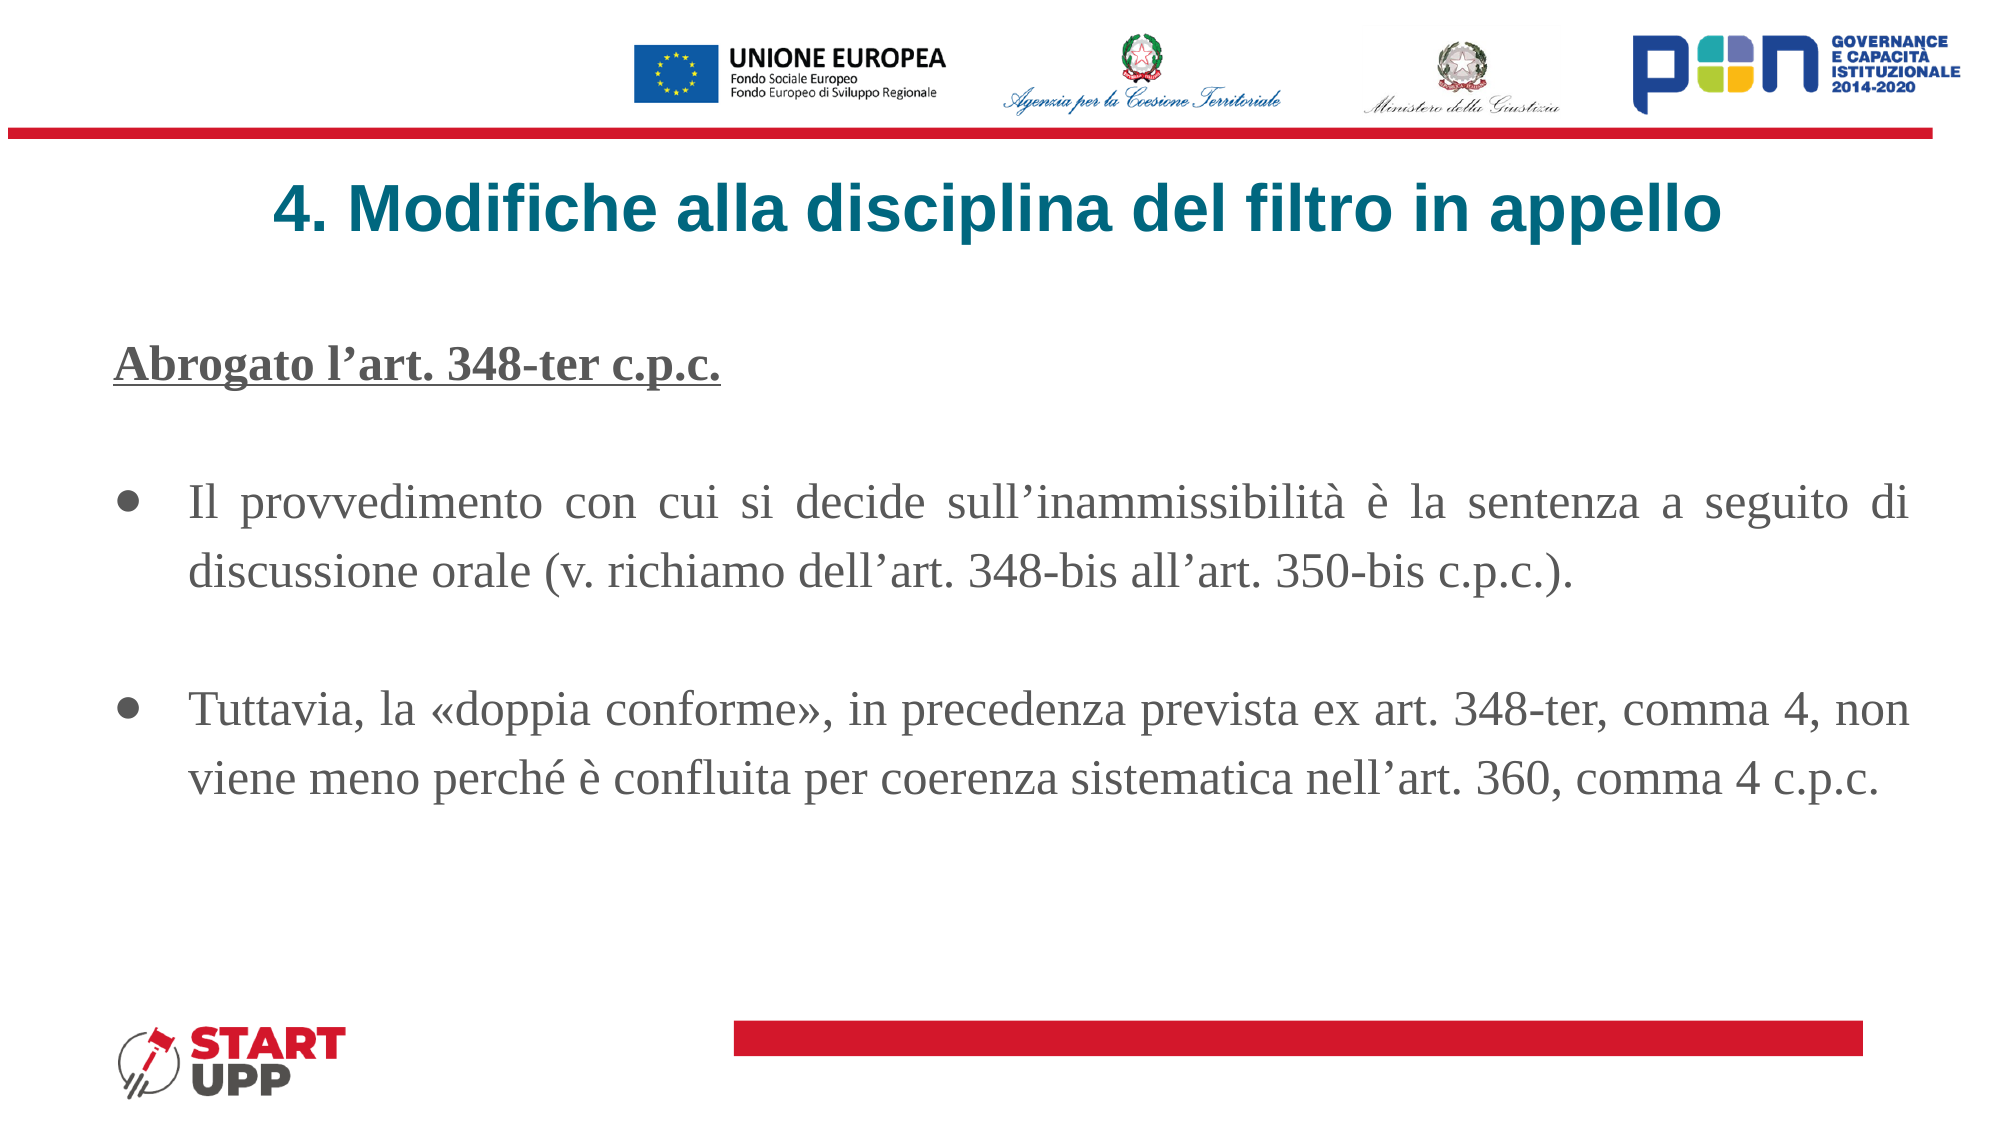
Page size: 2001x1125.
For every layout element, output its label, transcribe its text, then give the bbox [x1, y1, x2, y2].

list Abrogato l’art. 348-ter c.p.c. Il provvedimento con cui si decide sull’inammissibilità è la sentenza a seguito di discussione orale (v. richiamo dell’art. 348-bis all’art. 350-bis c.p.c.). Tuttavia, la «doppia conforme», in precedenza prevista ex art. 348-ter, comma 4, non viene meno perché è confluita per coerenza sistematica nell’art. 360, comma 4 c.p.c. [67, 301, 1933, 1000]
picture [612, 24, 1972, 119]
title 4. Modifiche alla disciplina del filtro in appello [67, 144, 1932, 271]
picture [114, 1019, 351, 1103]
